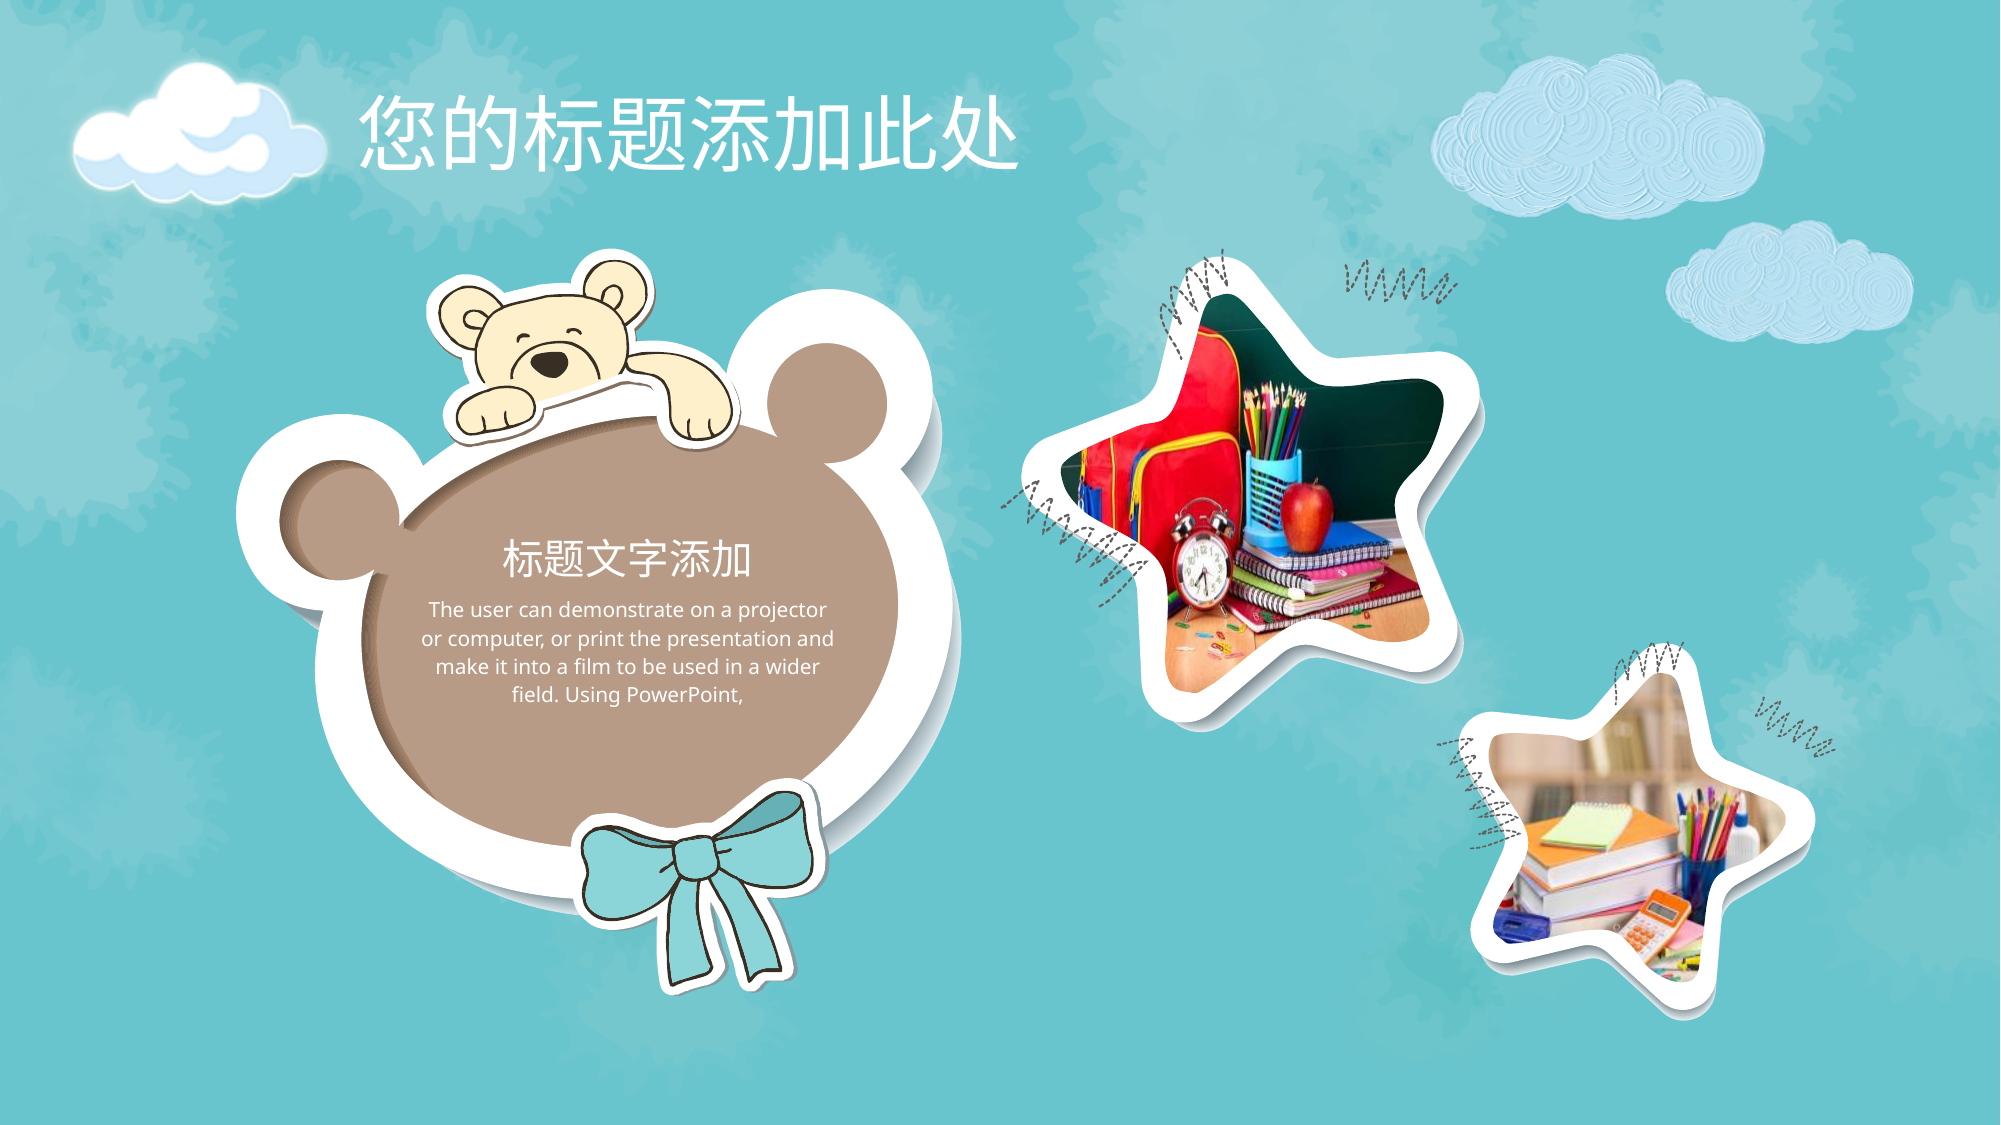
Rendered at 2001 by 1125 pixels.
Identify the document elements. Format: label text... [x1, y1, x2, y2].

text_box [1421, 627, 1803, 1008]
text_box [405, 515, 851, 717]
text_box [999, 247, 1486, 733]
picture [0, 0, 2000, 1125]
text_box 您的标题添加此处 [341, 74, 1038, 190]
